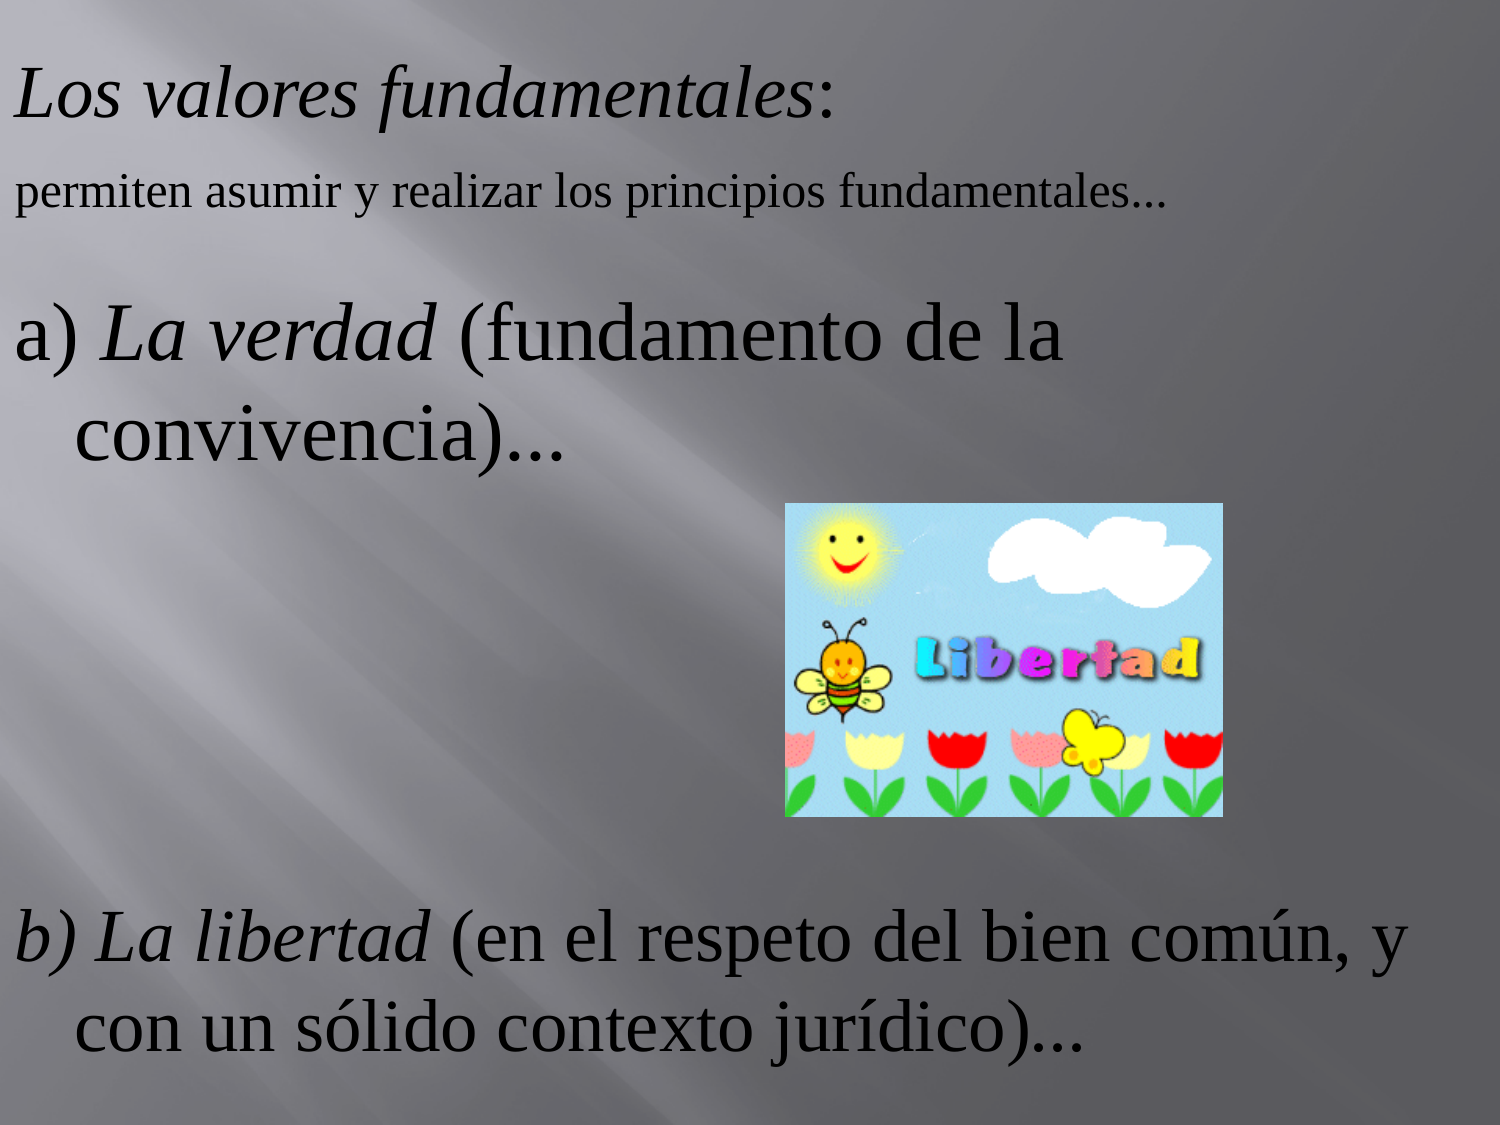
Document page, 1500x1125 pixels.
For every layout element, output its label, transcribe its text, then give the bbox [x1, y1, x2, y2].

text_box a) La verdad (fundamento de la convivencia)... [0, 269, 1500, 485]
text_box b) La libertad (en el respeto del bien común, y con un sólido contexto jurídico)... [0, 878, 1442, 1074]
picture [784, 503, 1223, 817]
text_box Los valores fundamentales: permiten asumir y realizar los principios fundamentales... [0, 35, 1453, 225]
